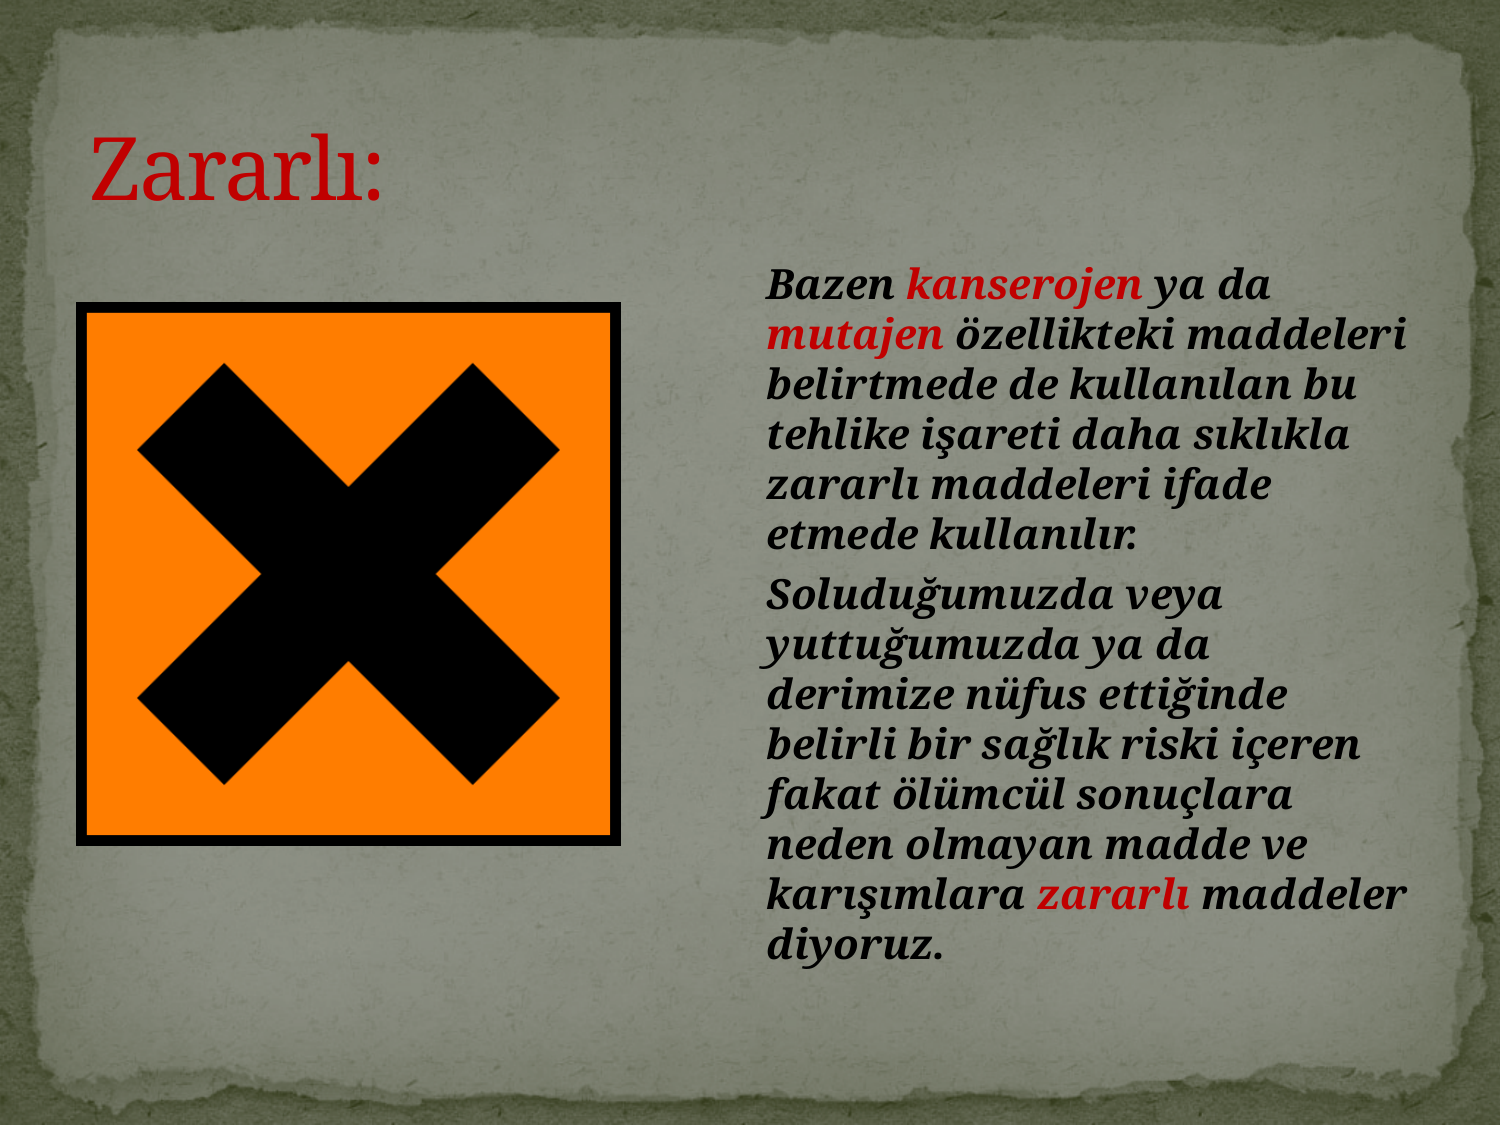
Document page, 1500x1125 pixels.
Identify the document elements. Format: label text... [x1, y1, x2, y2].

picture [76, 302, 621, 847]
list Bazen kanserojen ya da mutajen özellikteki maddeleri belirtmede de kullanılan bu tehlike işareti daha sıklıkla zararlı maddeleri ifade etmede kullanılır. Soluduğumuzda veya yuttuğumuzda ya da derimize nüfus ettiğinde belirli bir sağlık riski içeren fakat ölümcül sonuçlara neden olmayan madde ve karışımlara zararlı maddeler diyoruz. [714, 249, 1425, 1000]
title Zararlı: [74, 24, 1425, 225]
